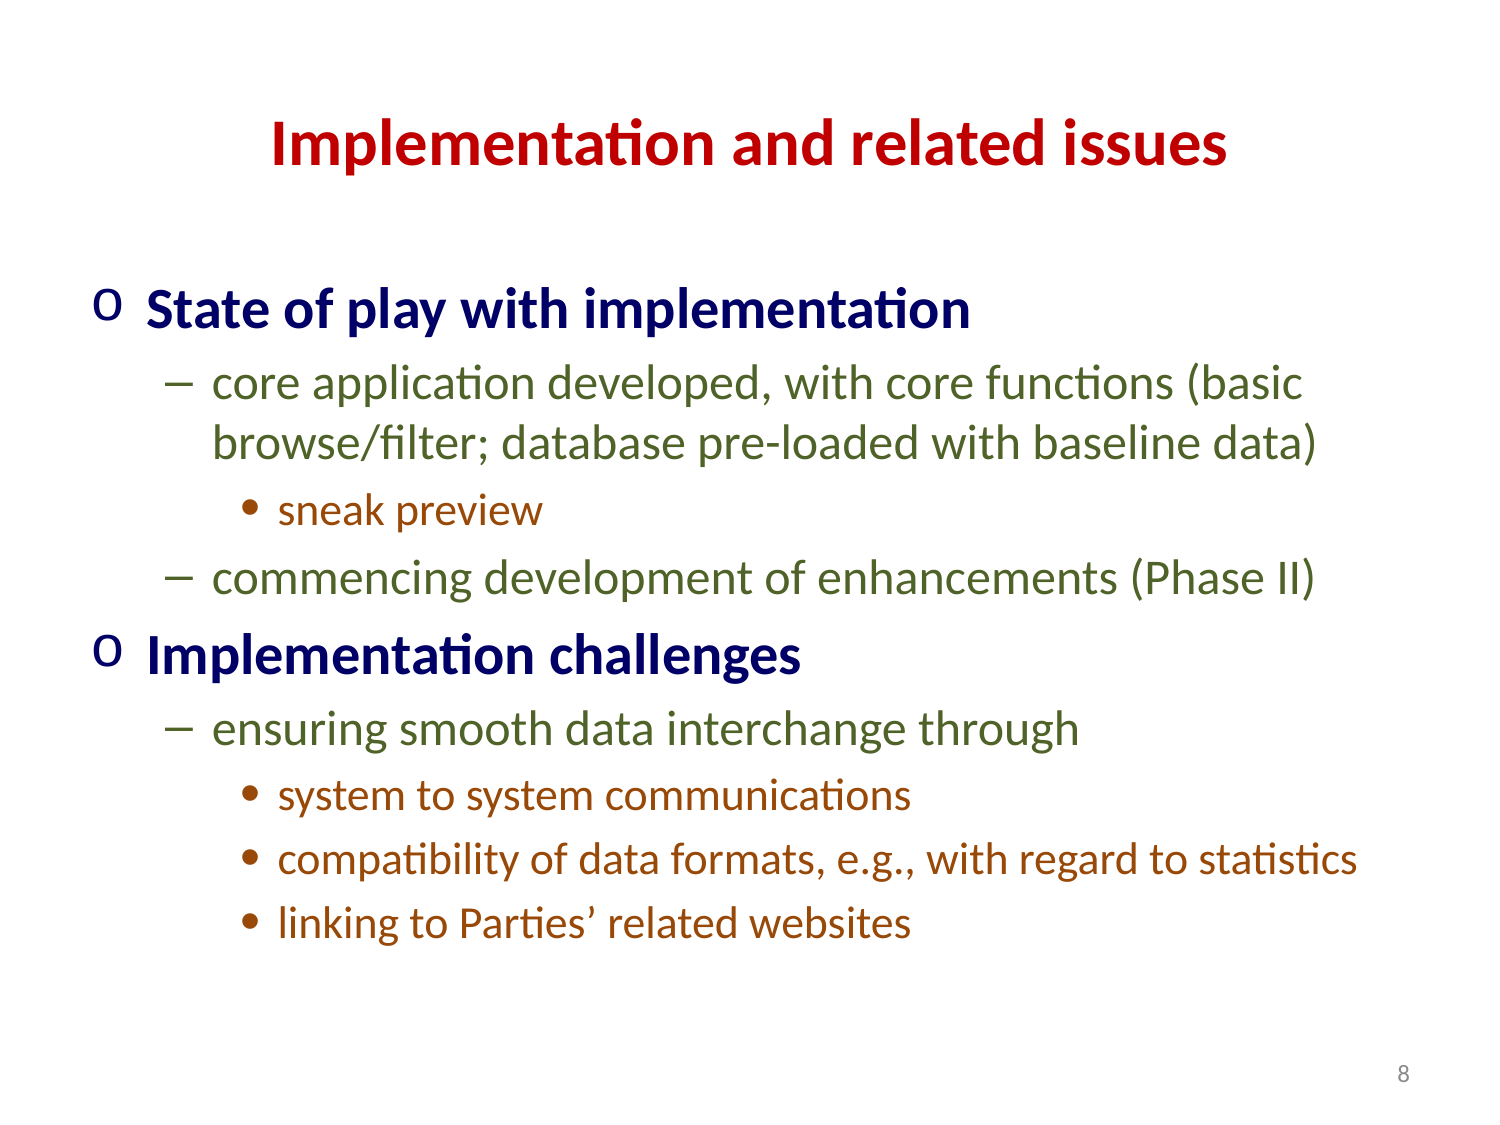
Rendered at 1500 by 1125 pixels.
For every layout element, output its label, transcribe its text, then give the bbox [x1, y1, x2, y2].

slide_number 8 [1074, 1042, 1425, 1103]
list State of play with implementation core application developed, with core functions (basic browse/filter; database pre-loaded with baseline data) sneak preview commencing development of enhancements (Phase II) Implementation challenges ensuring smooth data interchange through system to system communications compatibility of data formats, e.g., with regard to statistics linking to Parties’ related websites [75, 262, 1425, 1005]
title Implementation and related issues [75, 45, 1425, 233]
